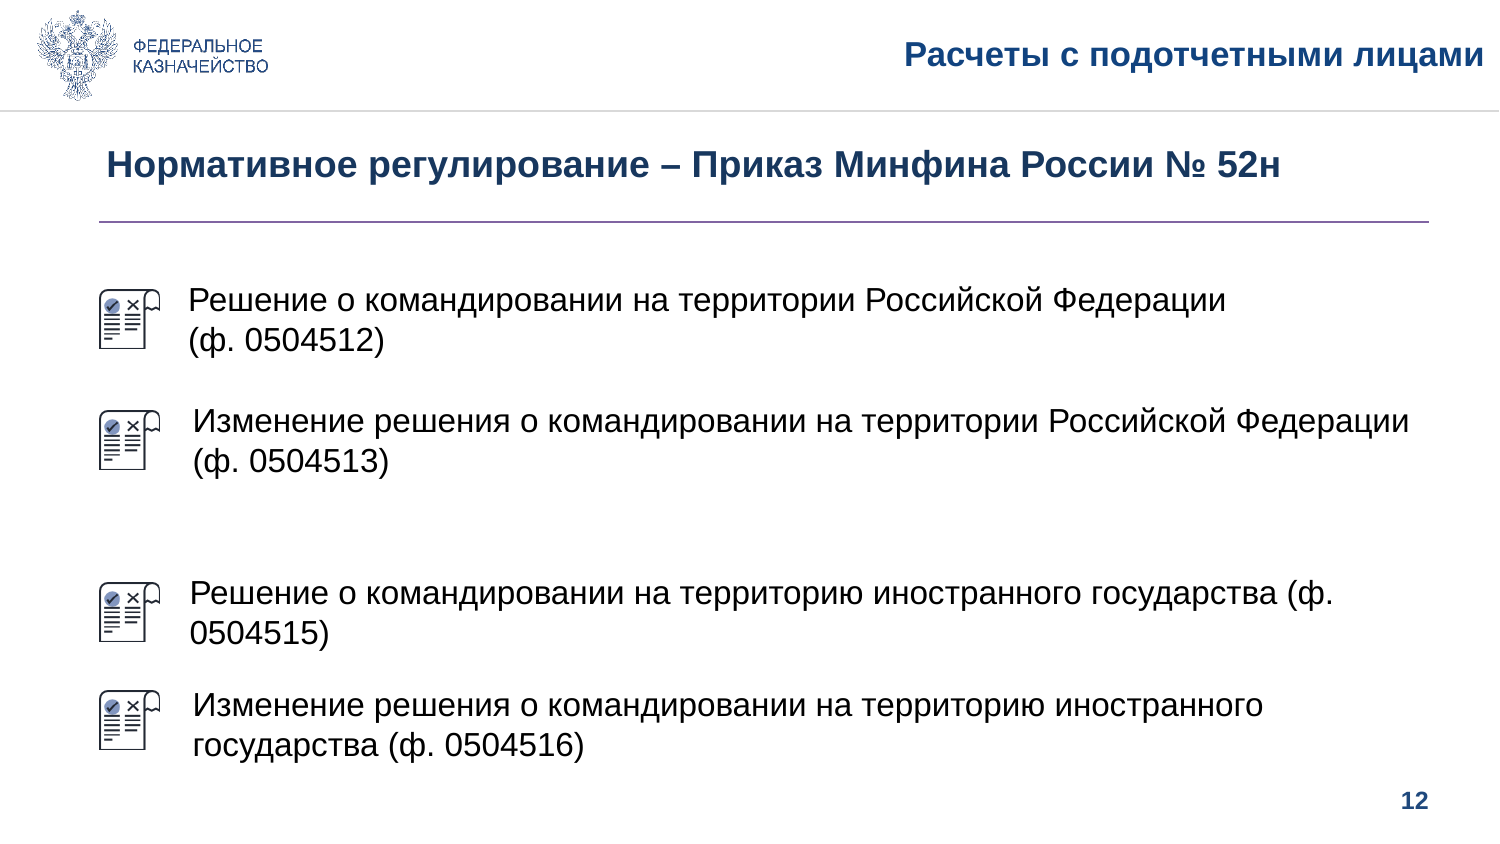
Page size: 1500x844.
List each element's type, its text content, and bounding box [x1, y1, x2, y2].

picture [99, 410, 160, 471]
text_box Решение о командировании на территорию иностранного государства (ф. 0504515) [174, 563, 1431, 659]
picture [99, 289, 160, 349]
text_box Решение о командировании на территории Российской Федерации (ф. 0504512) [173, 270, 1429, 366]
slide_number 11 [1083, 784, 1429, 815]
text_box Расчеты с подотчетными лицами [655, 23, 1500, 81]
text_box Нормативное регулирование – Приказ Минфина России № 52н [91, 132, 1417, 193]
text_box Изменение решения о командировании на территорию иностранного государства (ф. 0504516) [177, 675, 1434, 771]
picture [37, 10, 268, 101]
picture [99, 689, 160, 750]
text_box Изменение решения о командировании на территории Российской Федерации (ф. 0504513) [177, 392, 1434, 487]
picture [99, 582, 160, 642]
